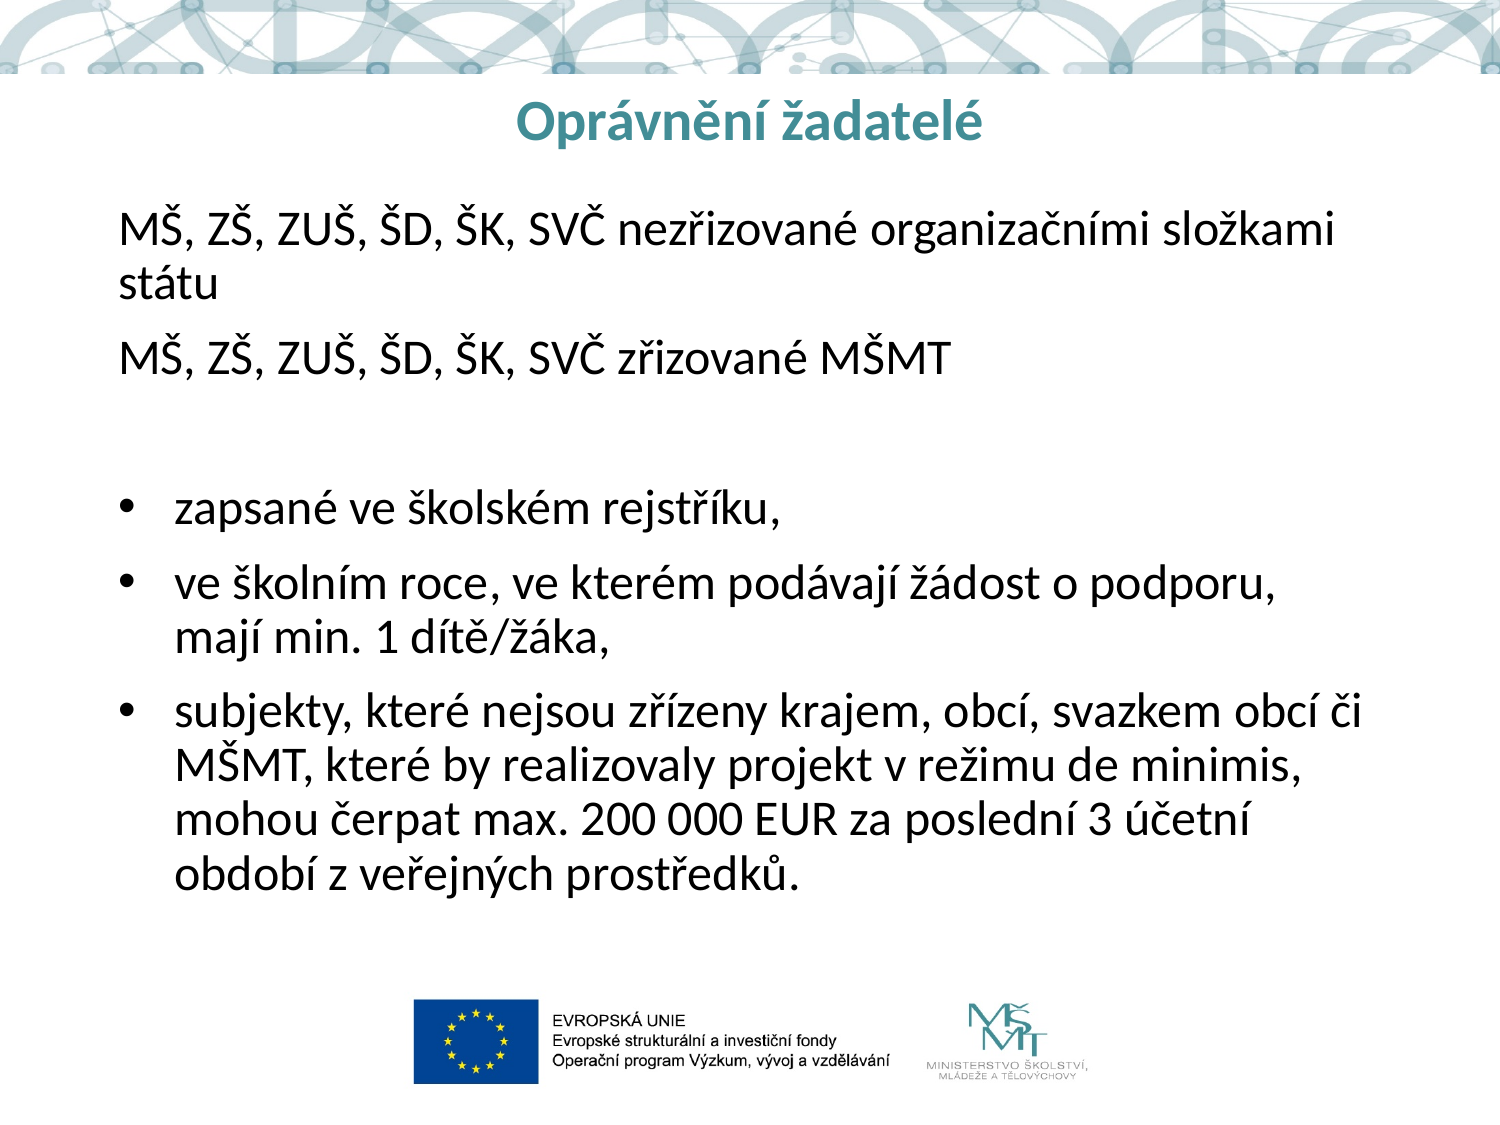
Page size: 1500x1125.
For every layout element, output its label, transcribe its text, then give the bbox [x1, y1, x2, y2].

title Oprávnění žadatelé [103, 47, 1397, 196]
picture [371, 967, 1129, 1125]
picture [0, 0, 1500, 74]
list MŠ, ZŠ, ZUŠ, ŠD, ŠK, SVČ nezřizované organizačními složkami státu MŠ, ZŠ, ZUŠ, ŠD, ŠK, SVČ zřizované MŠMT zapsané ve školském rejstříku, ve školním roce, ve kterém podávají žádost o podporu, mají min. 1 dítě/žáka, subjekty, které nejsou zřízeny krajem, obcí, svazkem obcí či MŠMT, které by realizovaly projekt v režimu de minimis, mohou čerpat max. 200 000 EUR za poslední 3 účetní období z veřejných prostředků. [103, 195, 1385, 967]
